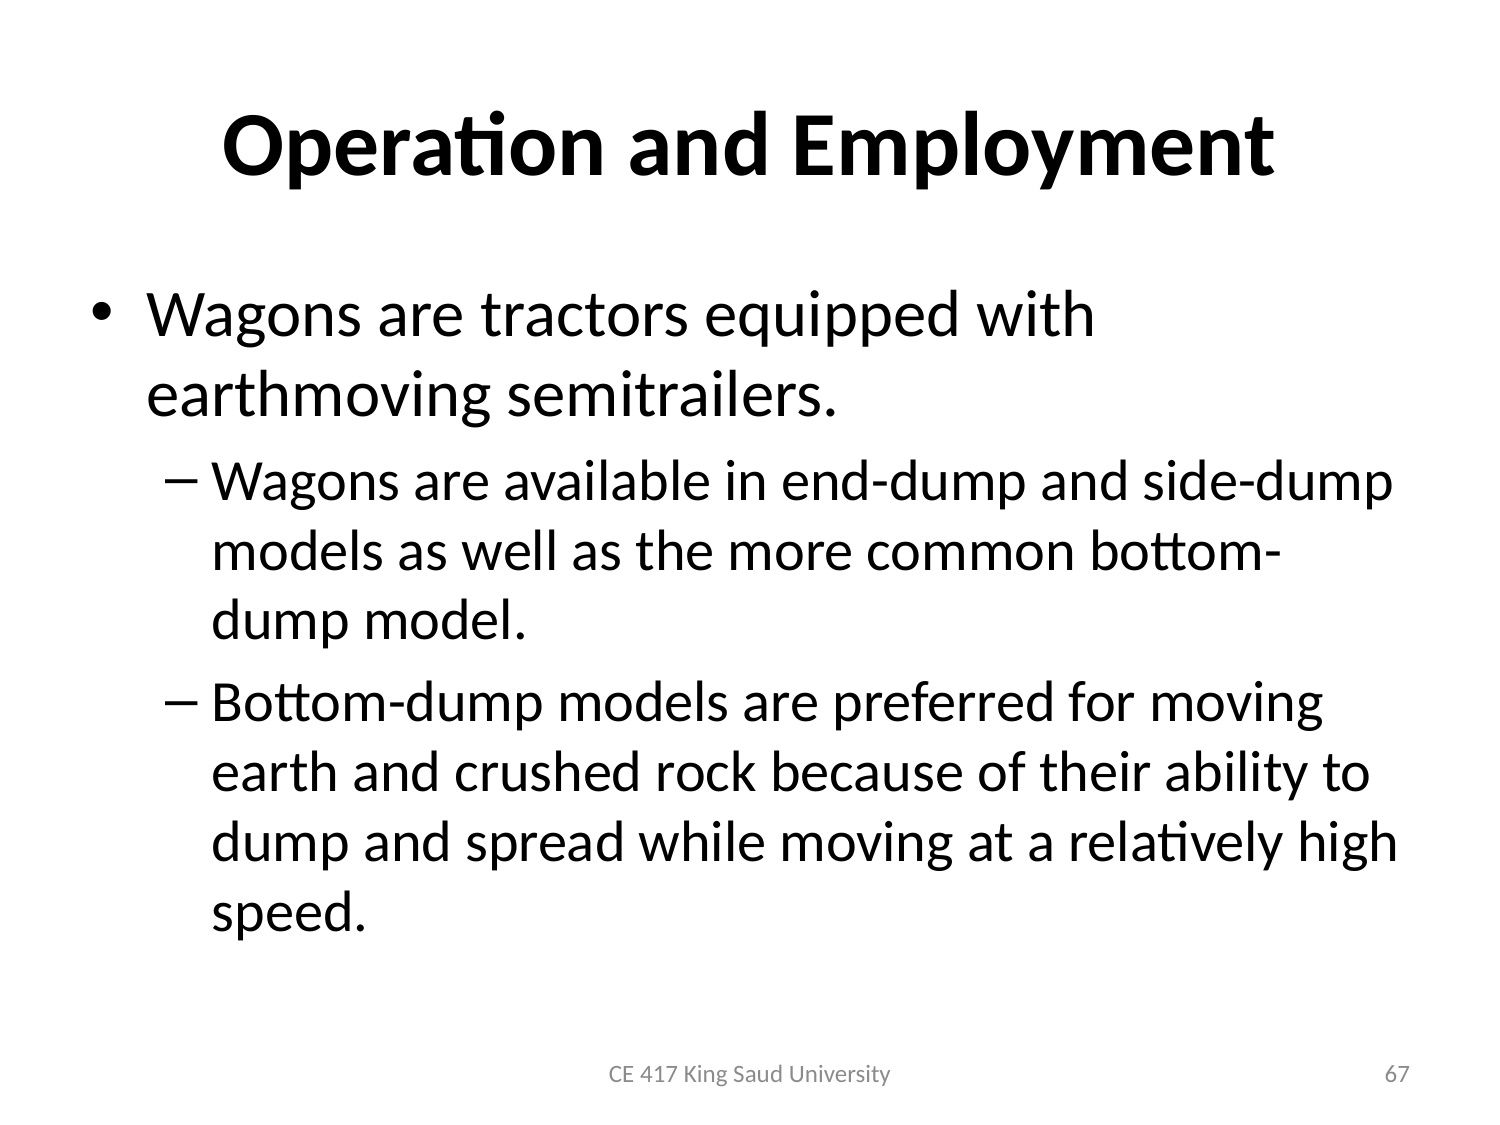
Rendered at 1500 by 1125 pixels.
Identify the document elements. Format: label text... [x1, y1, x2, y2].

title Operation and Employment [75, 45, 1425, 233]
list Wagons are tractors equipped with earthmoving semitrailers. Wagons are available in end-dump and side-dump models as well as the more common bottom-dump model. Bottom-dump models are preferred for moving earth and crushed rock because of their ability to dump and spread while moving at a relatively high speed. [75, 262, 1425, 1005]
slide_number 67 [1074, 1042, 1425, 1103]
footer CE 417 King Saud University [512, 1042, 988, 1103]
